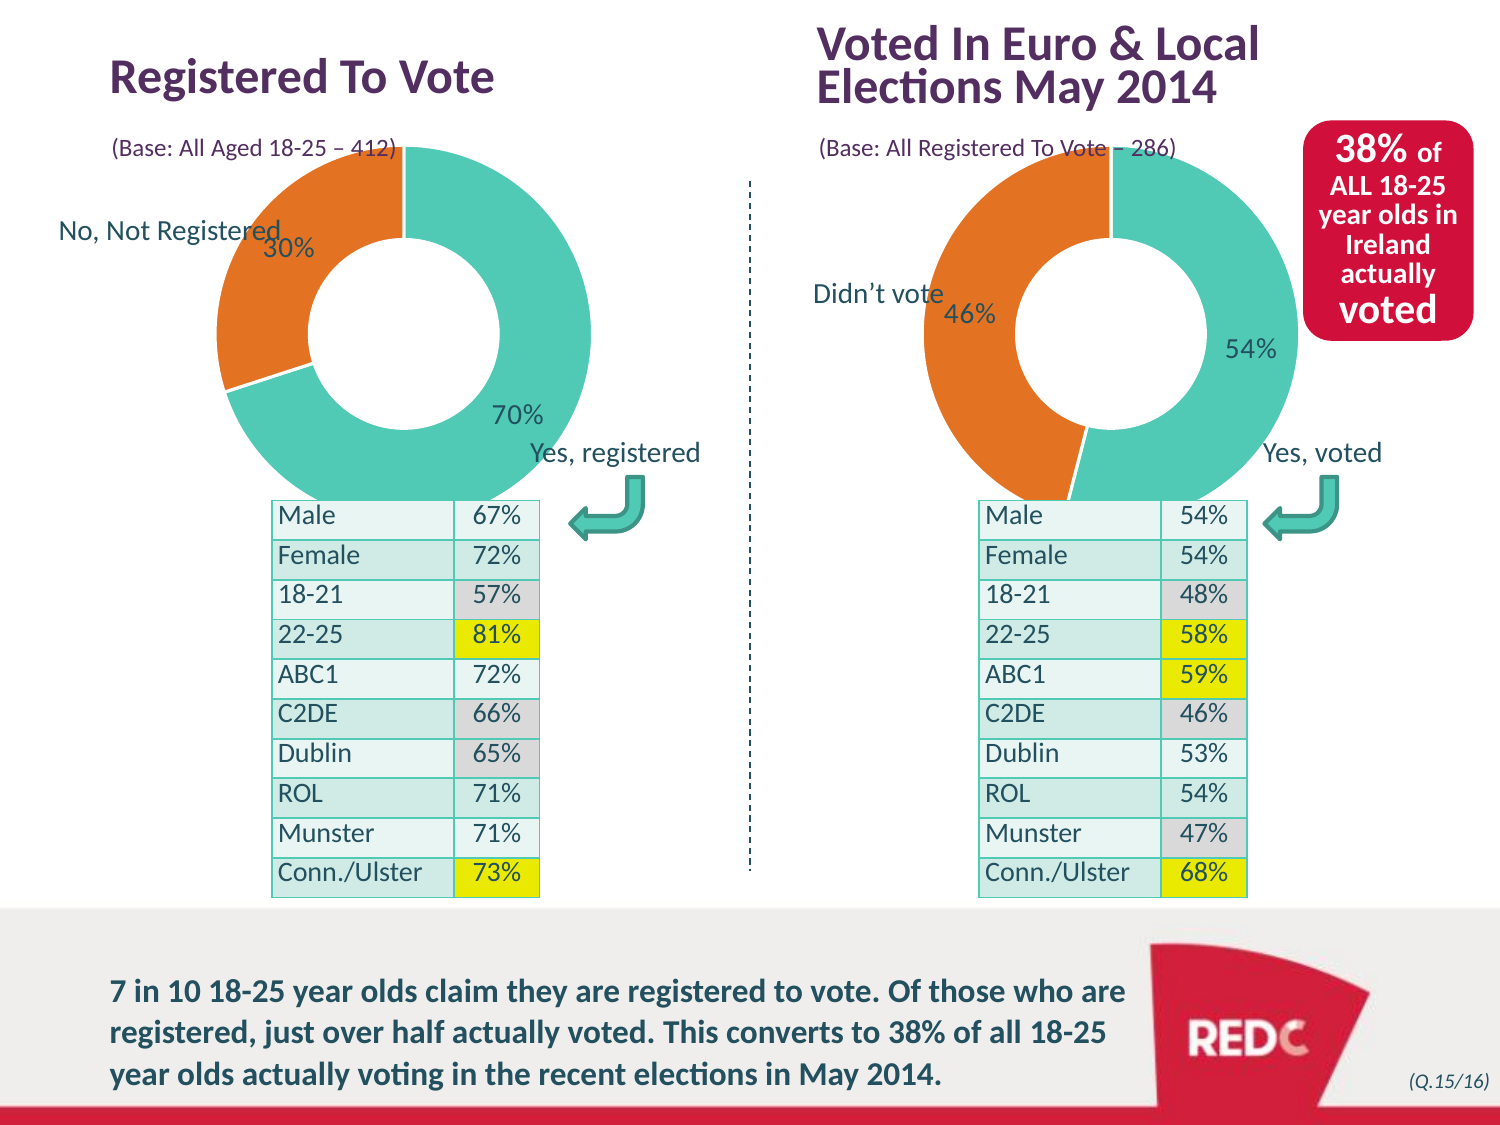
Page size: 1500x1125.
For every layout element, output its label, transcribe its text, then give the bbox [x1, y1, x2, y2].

table_cell 81% [455, 620, 539, 658]
text_box Didn’t vote [812, 279, 835, 310]
chart [840, 137, 1382, 531]
title Registered To Vote [94, 52, 583, 111]
table_cell Dublin [273, 740, 453, 777]
list (Base: All Aged 18-25 – 412) [96, 112, 630, 182]
table_cell C2DE [980, 700, 1160, 738]
table_cell 58% [1162, 620, 1246, 658]
text_box Yes, registered [679, 438, 702, 469]
text_box (Base: All Registered To Vote – 286) [803, 112, 1338, 182]
table_cell Munster [273, 819, 453, 857]
table_cell 66% [455, 700, 539, 738]
table_cell Conn./Ulster [273, 859, 453, 897]
table_cell 72% [455, 541, 539, 579]
table_cell ABC1 [273, 660, 453, 698]
table_cell 54% [1162, 541, 1246, 579]
table_cell ROL [273, 779, 453, 817]
table_cell 73% [455, 859, 539, 897]
table_cell ABC1 [980, 660, 1160, 698]
table_cell 22-25 [980, 620, 1160, 658]
table_cell Female [980, 541, 1160, 579]
table_cell ROL [980, 779, 1160, 817]
table_cell 65% [455, 740, 539, 777]
table_cell Conn./Ulster [980, 859, 1160, 897]
table_cell 68% [1162, 859, 1246, 897]
table_cell 22-25 [273, 620, 453, 658]
chart [133, 137, 675, 531]
table_cell 59% [1162, 660, 1246, 698]
table_cell 54% [1162, 779, 1246, 817]
table_cell 53% [1162, 740, 1246, 777]
table_cell 18-21 [273, 581, 453, 619]
table_cell Dublin [980, 740, 1160, 777]
list 7 in 10 18-25 year olds claim they are registered to vote. Of those who are registered, just over half actually voted. This converts to 38% of all 18-25 year olds actually voting in the recent elections in May 2014. [94, 959, 1158, 1093]
text_box (Q.15/16) [1408, 1067, 1491, 1093]
text_box Voted In Euro & Local Elections May 2014 [801, 21, 1386, 119]
table_cell 46% [1162, 700, 1246, 738]
text_box No, Not Registered [58, 216, 128, 247]
table_cell C2DE [273, 700, 453, 738]
table_cell 48% [1162, 581, 1246, 619]
table_cell 71% [455, 779, 539, 817]
picture [0, 0, 1500, 1125]
table_cell 57% [455, 581, 539, 619]
table_cell 71% [455, 819, 539, 857]
table_cell 72% [455, 660, 539, 698]
text_box 38% of ALL 18-25 year olds in Ireland actually voted [1306, 120, 1474, 341]
table_cell 18-21 [980, 581, 1160, 619]
table_cell Munster [980, 819, 1160, 857]
table_cell Female [273, 541, 453, 579]
table_cell 47% [1162, 819, 1246, 857]
